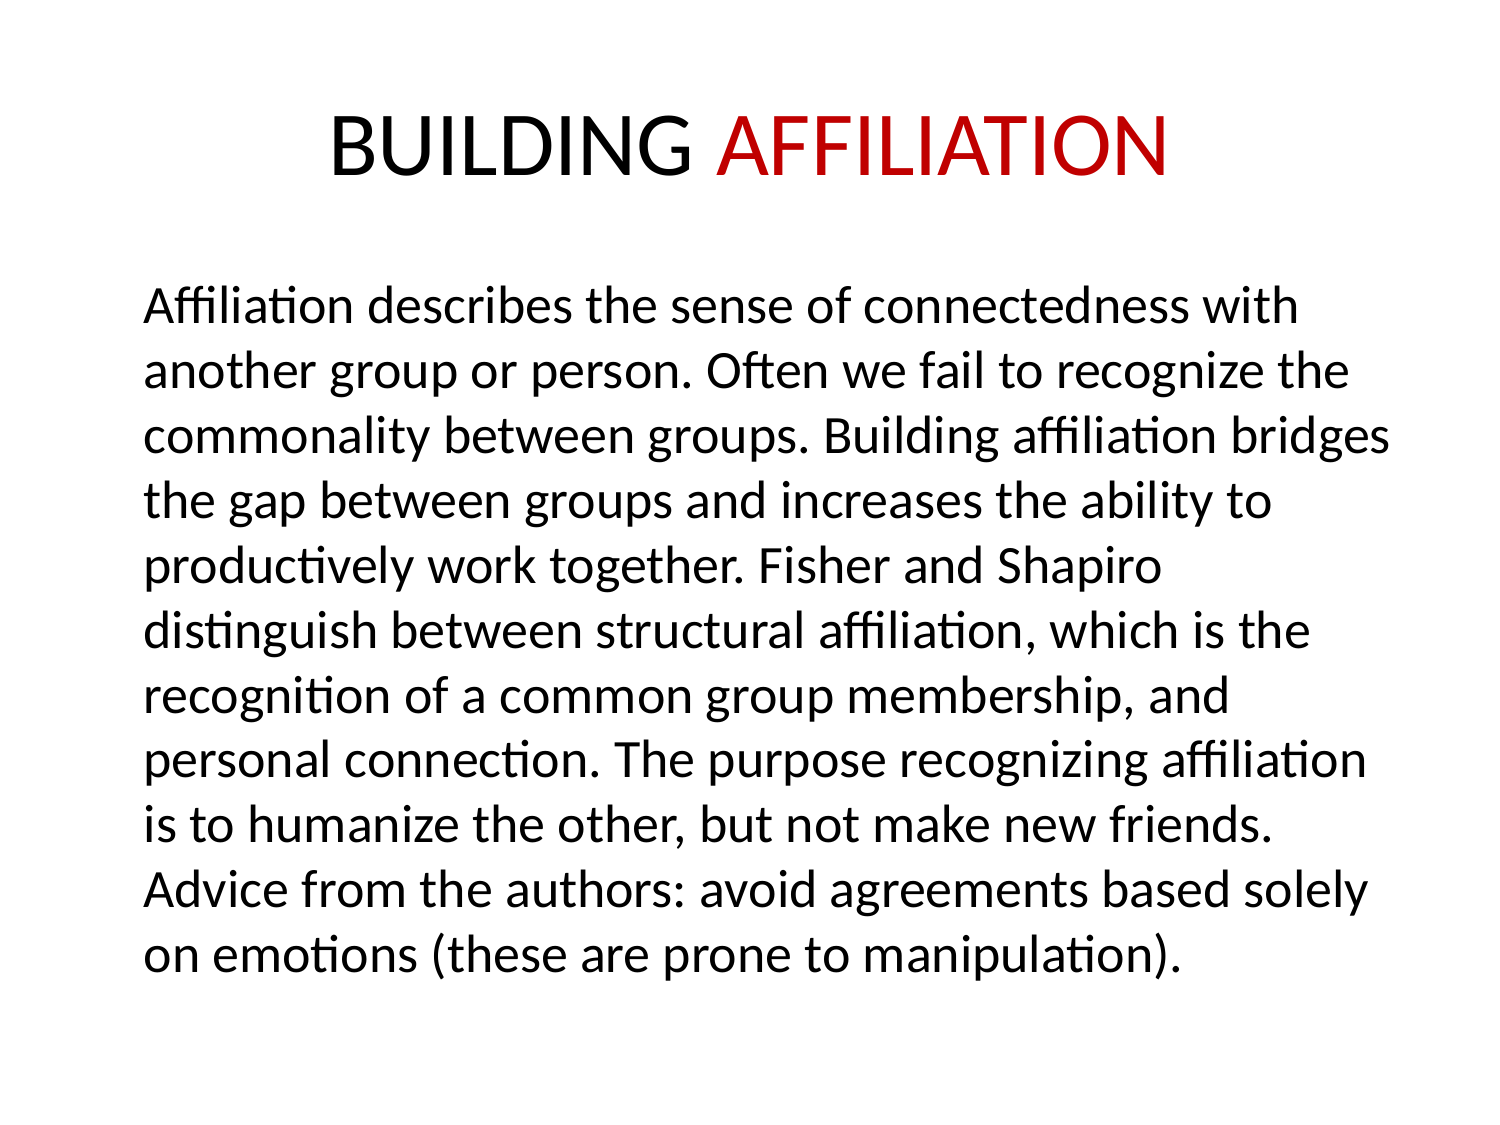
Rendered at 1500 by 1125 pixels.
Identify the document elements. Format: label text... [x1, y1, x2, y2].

list Affiliation describes the sense of connectedness with another group or person. Often we fail to recognize the commonality between groups. Building affiliation bridges the gap between groups and increases the ability to productively work together. Fisher and Shapiro distinguish between structural affiliation, which is the recognition of a common group membership, and personal connection. The purpose recognizing affiliation is to humanize the other, but not make new friends. Advice from the authors: avoid agreements based solely on emotions (these are prone to manipulation). [75, 262, 1425, 1005]
title BUILDING AFFILIATION [75, 45, 1425, 233]
